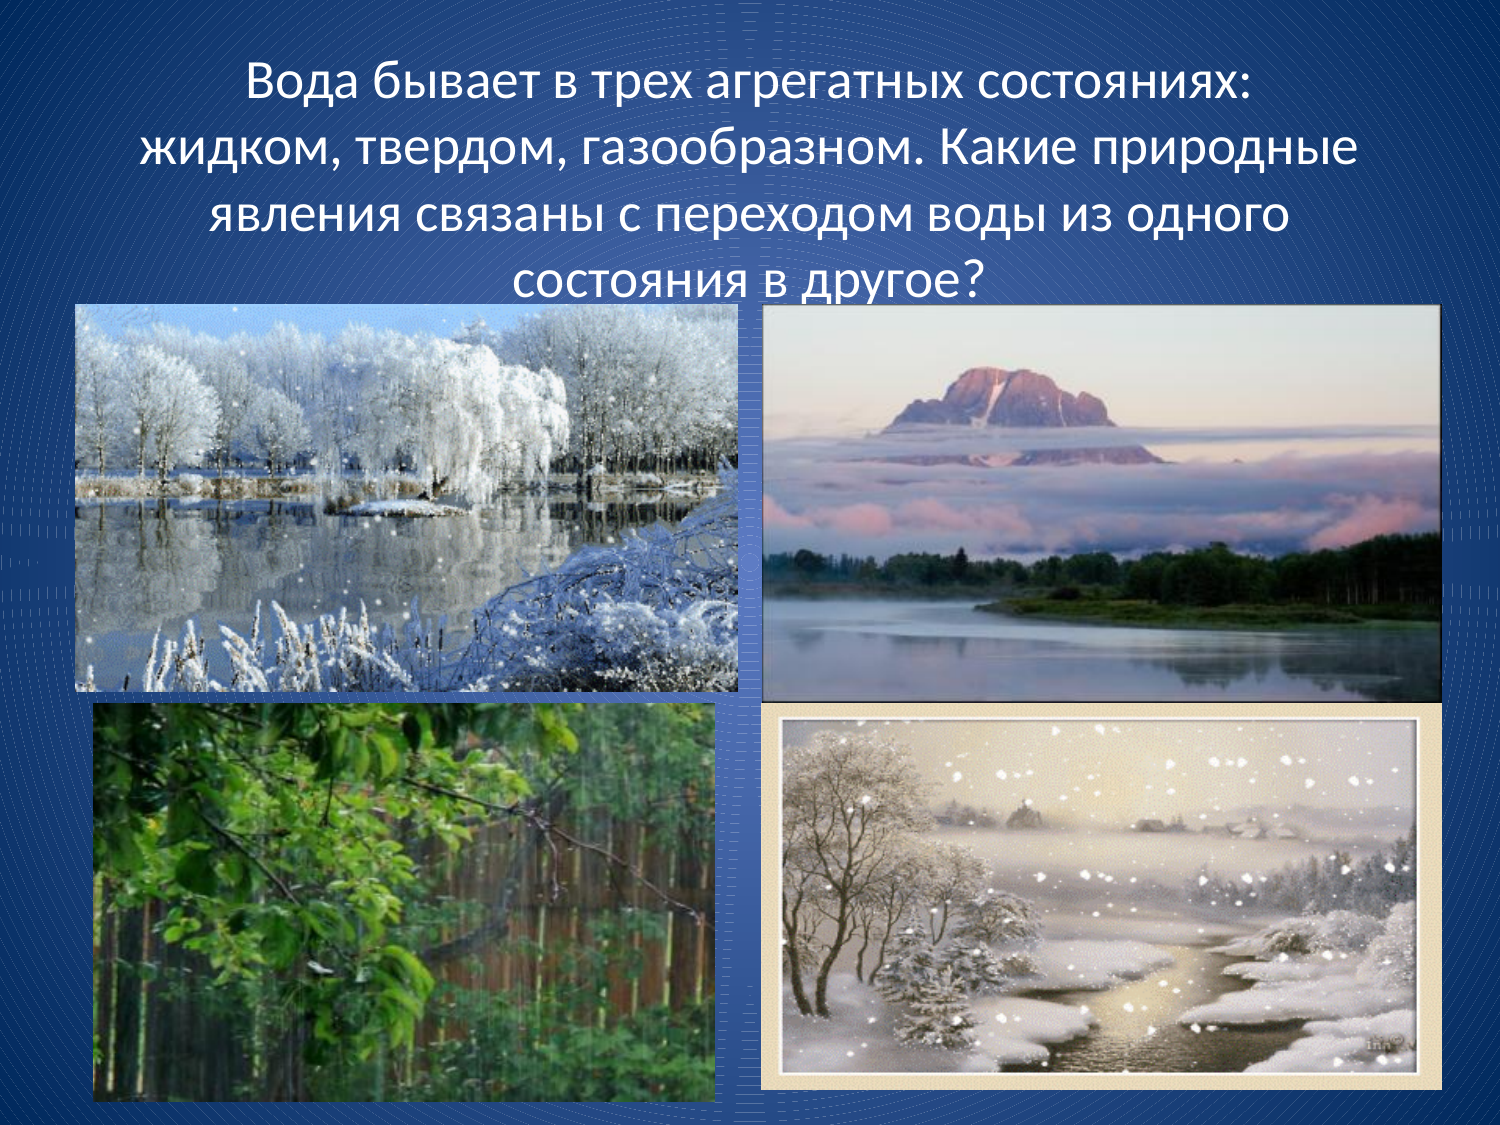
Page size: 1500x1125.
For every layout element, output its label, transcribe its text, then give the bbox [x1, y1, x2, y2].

title Вода бывает в трех агрегатных состояниях: жидком, твердом, газообразном. Какие природные явления связаны с переходом воды из одного состояния в другое? [74, 34, 1426, 317]
picture [761, 702, 1442, 1090]
picture [93, 702, 716, 1102]
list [74, 304, 738, 692]
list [762, 304, 1442, 702]
